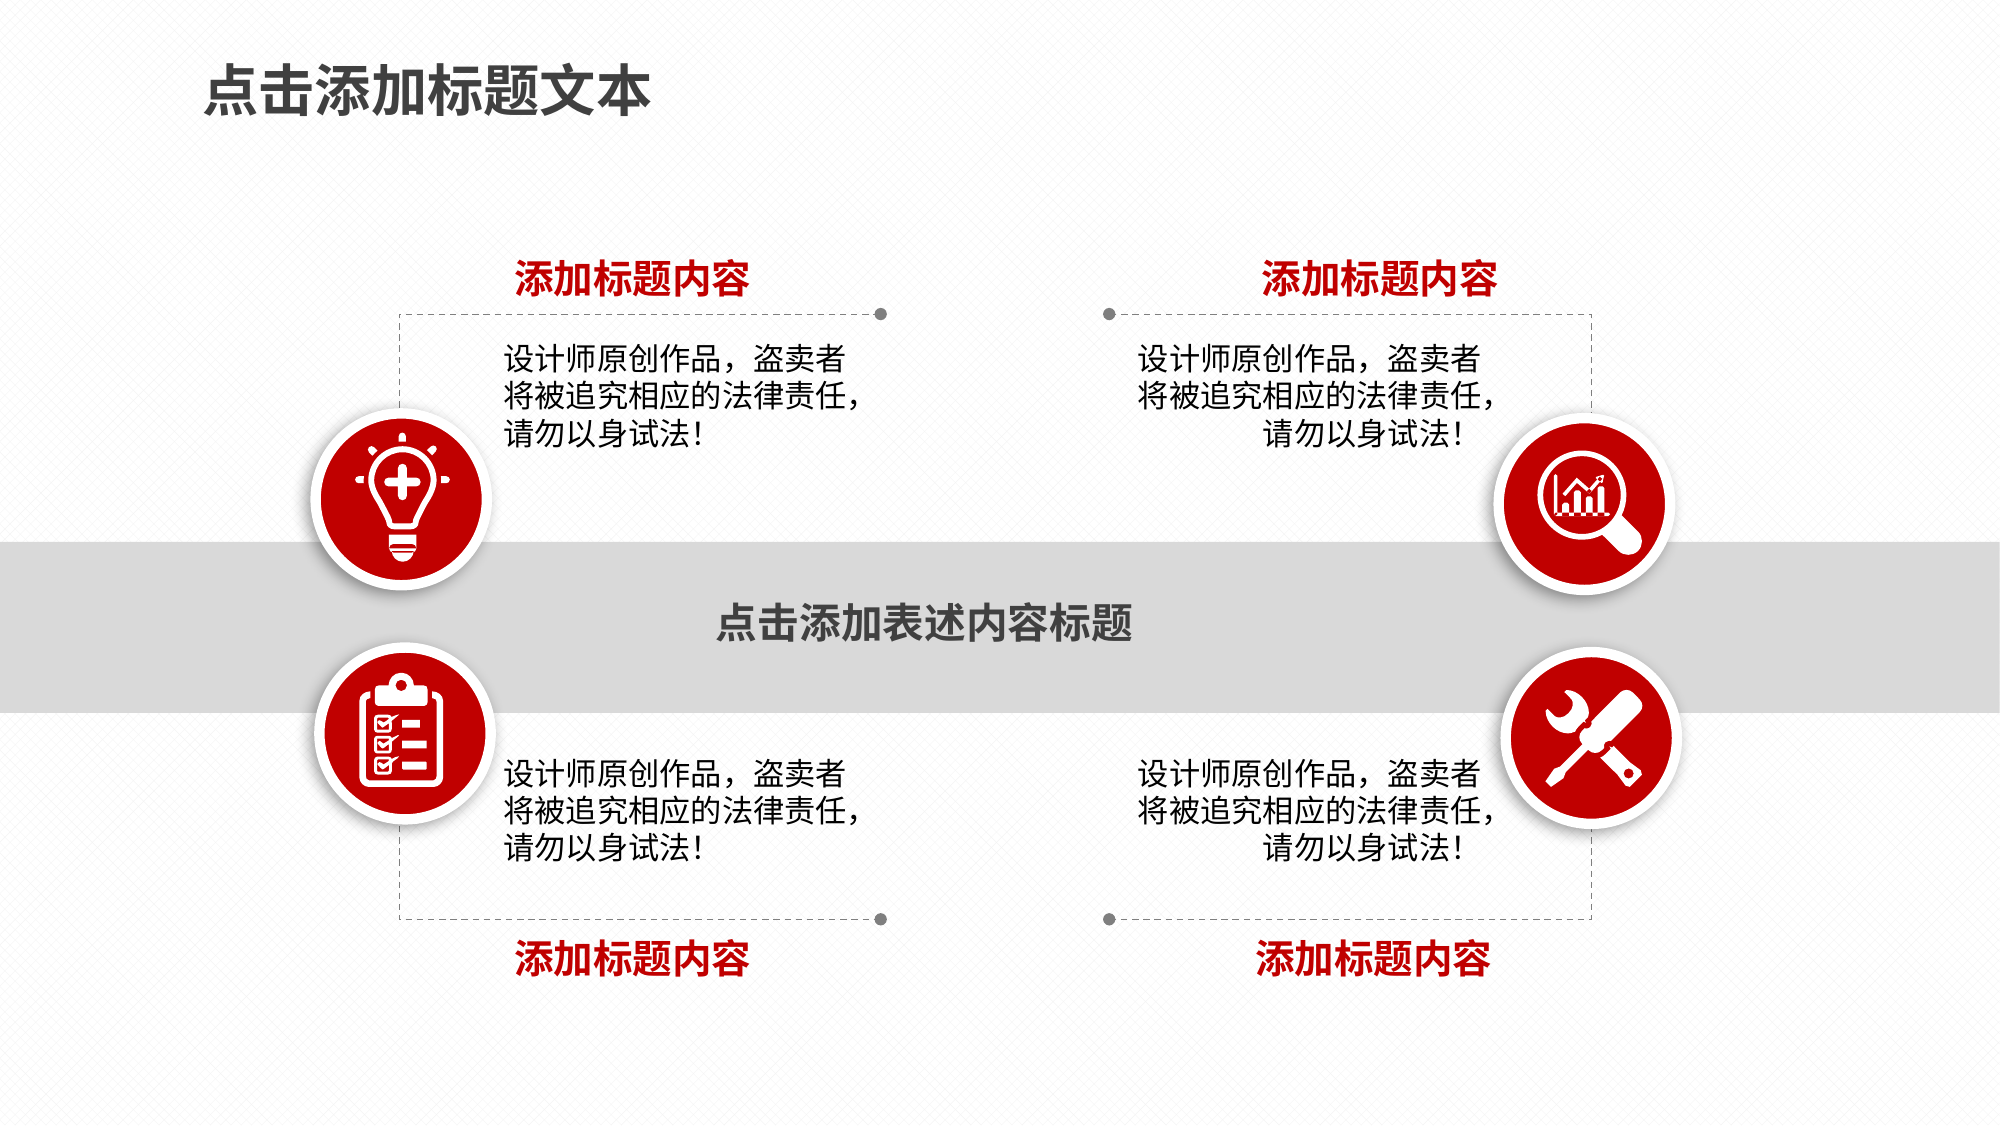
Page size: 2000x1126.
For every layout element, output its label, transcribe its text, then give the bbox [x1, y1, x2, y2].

text_box 设计师原创作品，盗卖者将被追究相应的法律责任，请勿以身试法！ [489, 746, 875, 873]
text_box [1103, 829, 1592, 926]
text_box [1498, 417, 1671, 591]
text_box 设计师原创作品，盗卖者将被追究相应的法律责任，请勿以身试法！ [1110, 746, 1496, 873]
text_box [0, 541, 2000, 713]
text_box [1505, 651, 1678, 825]
text_box 添加标题内容 [1219, 927, 1506, 989]
text_box 设计师原创作品，盗卖者将被追究相应的法律责任，请勿以身试法！ [489, 332, 875, 459]
text_box [398, 307, 887, 411]
text_box 点击添加标题文本 [182, 45, 673, 133]
text_box [398, 828, 887, 926]
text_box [315, 413, 488, 586]
text_box [1103, 307, 1592, 414]
text_box 点击添加表述内容标题 [702, 590, 1148, 655]
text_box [319, 647, 491, 820]
text_box 设计师原创作品，盗卖者将被追究相应的法律责任，请勿以身试法！ [1110, 332, 1496, 459]
text_box 添加标题内容 [500, 927, 813, 989]
text_box 添加标题内容 [1219, 246, 1513, 308]
text_box 添加标题内容 [500, 246, 788, 308]
